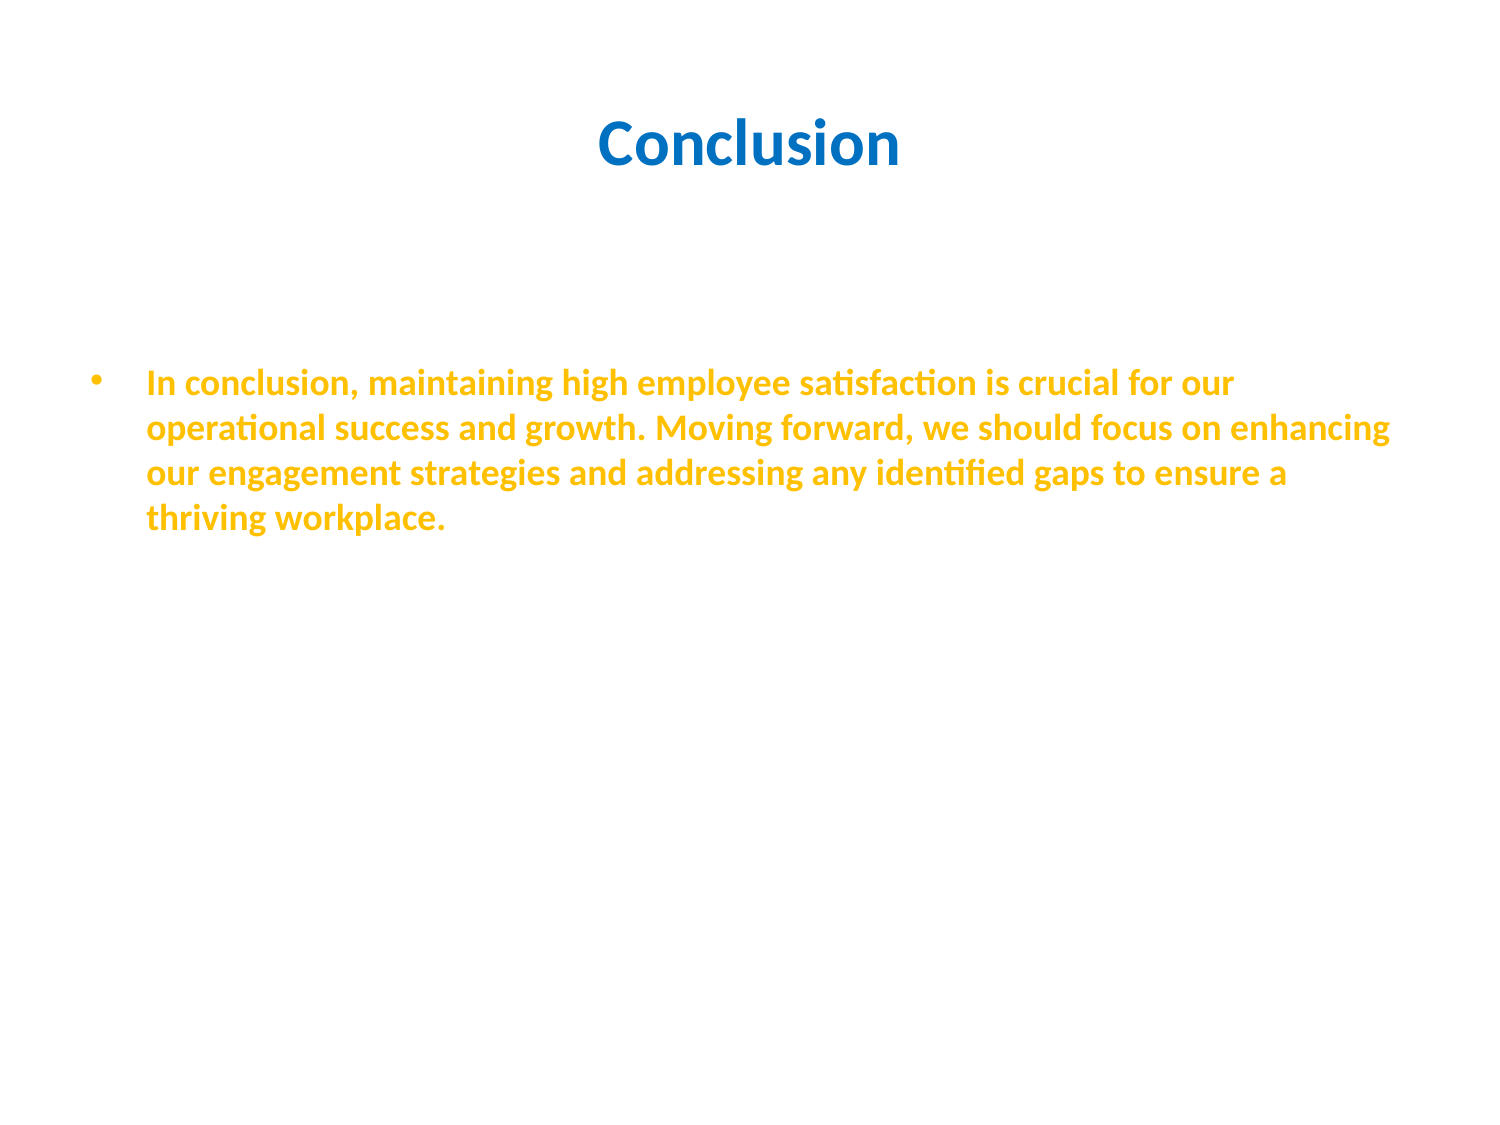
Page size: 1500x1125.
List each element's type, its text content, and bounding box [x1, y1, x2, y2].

title Conclusion [75, 45, 1425, 233]
list In conclusion, maintaining high employee satisfaction is crucial for our operational success and growth. Moving forward, we should focus on enhancing our engagement strategies and addressing any identified gaps to ensure a thriving workplace. [75, 262, 1425, 1005]
